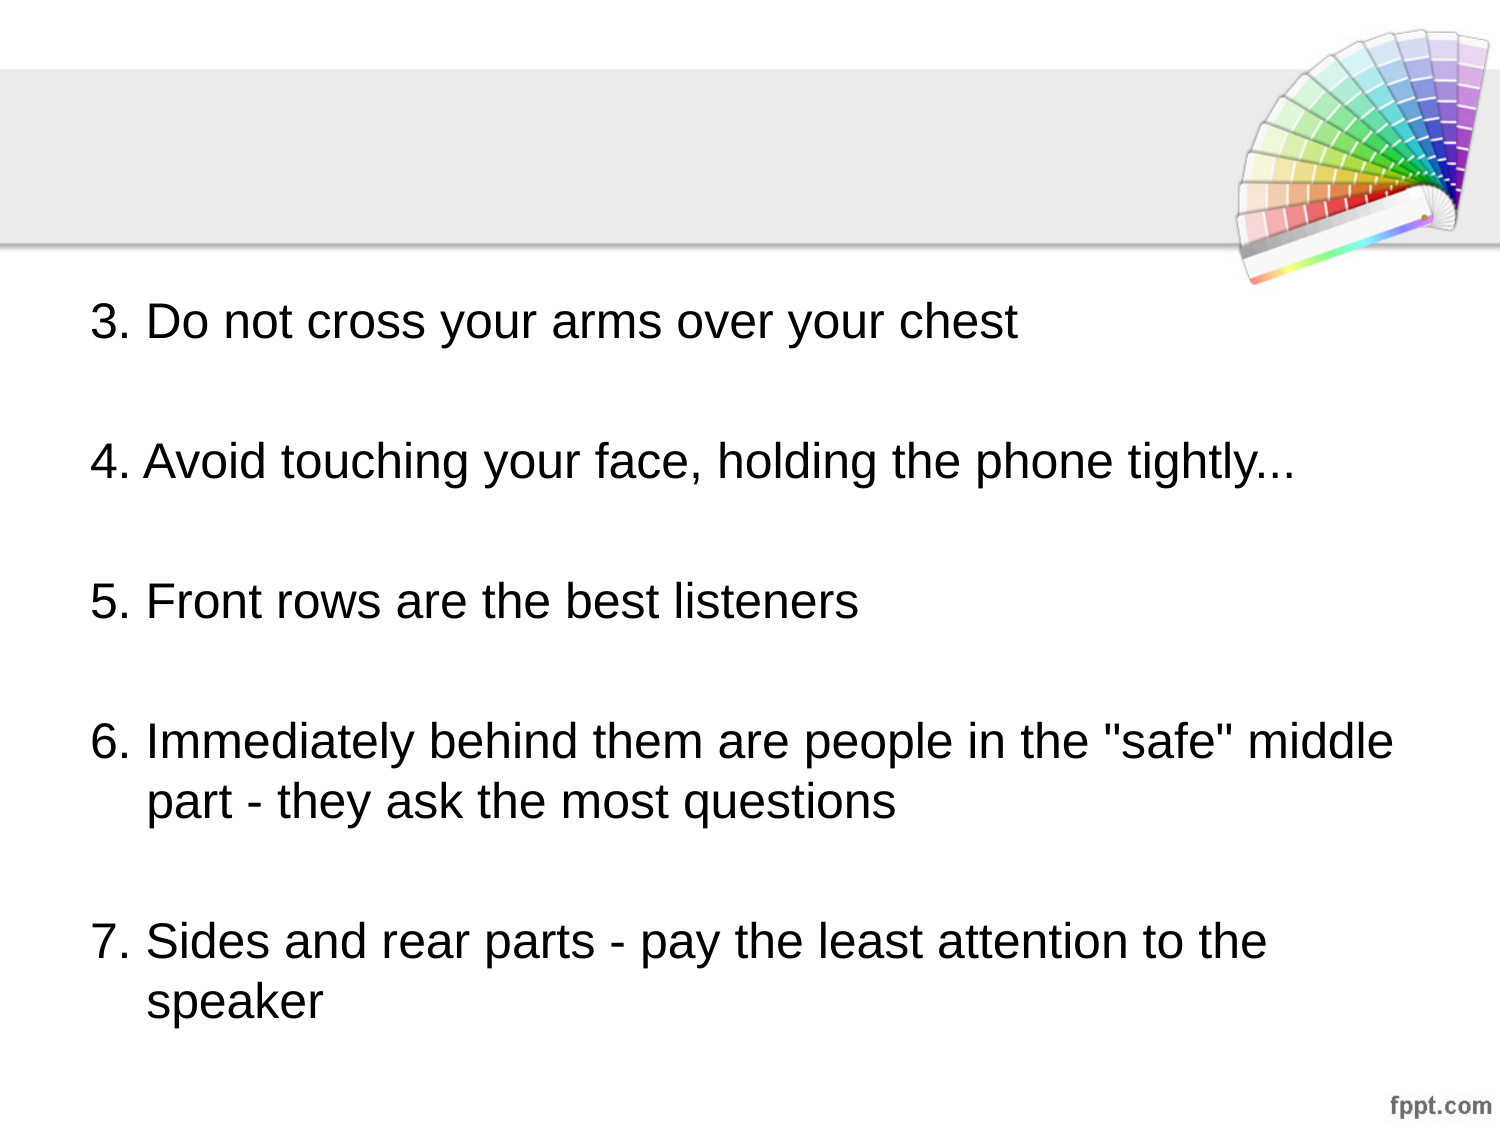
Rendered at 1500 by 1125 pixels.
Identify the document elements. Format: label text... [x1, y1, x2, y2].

list 3. Do not cross your arms over your chest 4. Avoid touching your face, holding the phone tightly... 5. Front rows are the best listeners 6. Immediately behind them are people in the "safe" middle part - they ask the most questions 7. Sides and rear parts - pay the least attention to the speaker [75, 280, 1425, 1024]
picture [0, 0, 1500, 1125]
